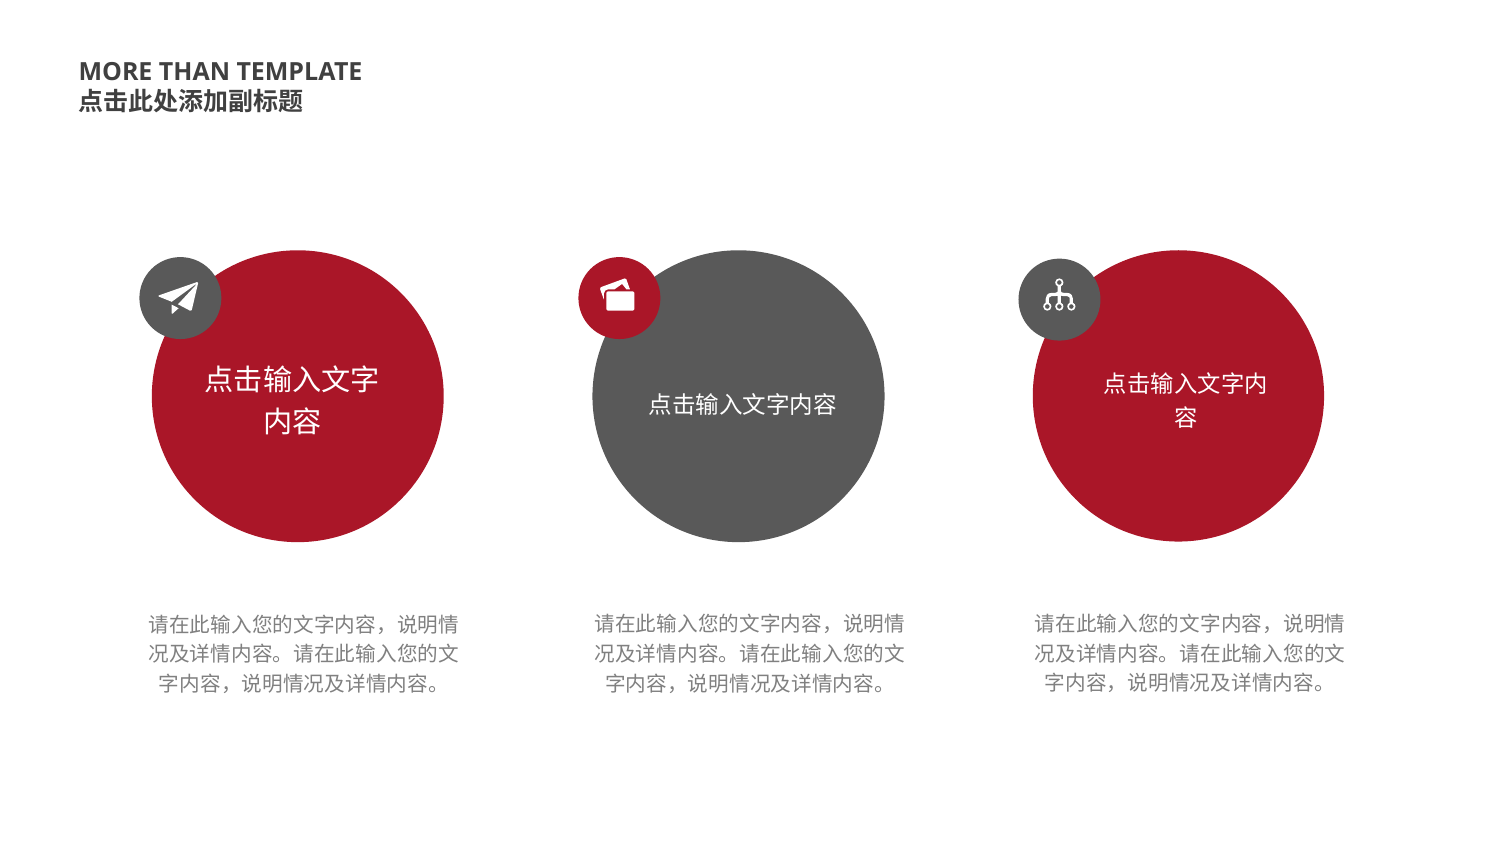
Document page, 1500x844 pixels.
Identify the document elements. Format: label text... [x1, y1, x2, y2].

text_box [1043, 278, 1076, 311]
text_box 点击输入文字内容 [1093, 363, 1279, 432]
text_box [592, 250, 885, 543]
text_box MORE THAN TEMPLATE 点击此处添加副标题 [58, 45, 792, 126]
text_box [1018, 258, 1101, 341]
text_box [1032, 250, 1325, 542]
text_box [578, 256, 661, 340]
text_box 点击输入文字内容 [648, 367, 837, 435]
text_box 请在此输入您的文字内容，说明情况及详情内容。请在此输入您的文字内容，说明情况及详情内容。 [132, 598, 477, 782]
text_box [151, 250, 444, 543]
text_box 请在此输入您的文字内容，说明情况及详情内容。请在此输入您的文字内容，说明情况及详情内容。 [578, 598, 923, 781]
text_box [139, 256, 222, 340]
text_box 请在此输入您的文字内容，说明情况及详情内容。请在此输入您的文字内容，说明情况及详情内容。 [1018, 597, 1363, 781]
text_box 点击输入文字内容 [179, 362, 406, 430]
